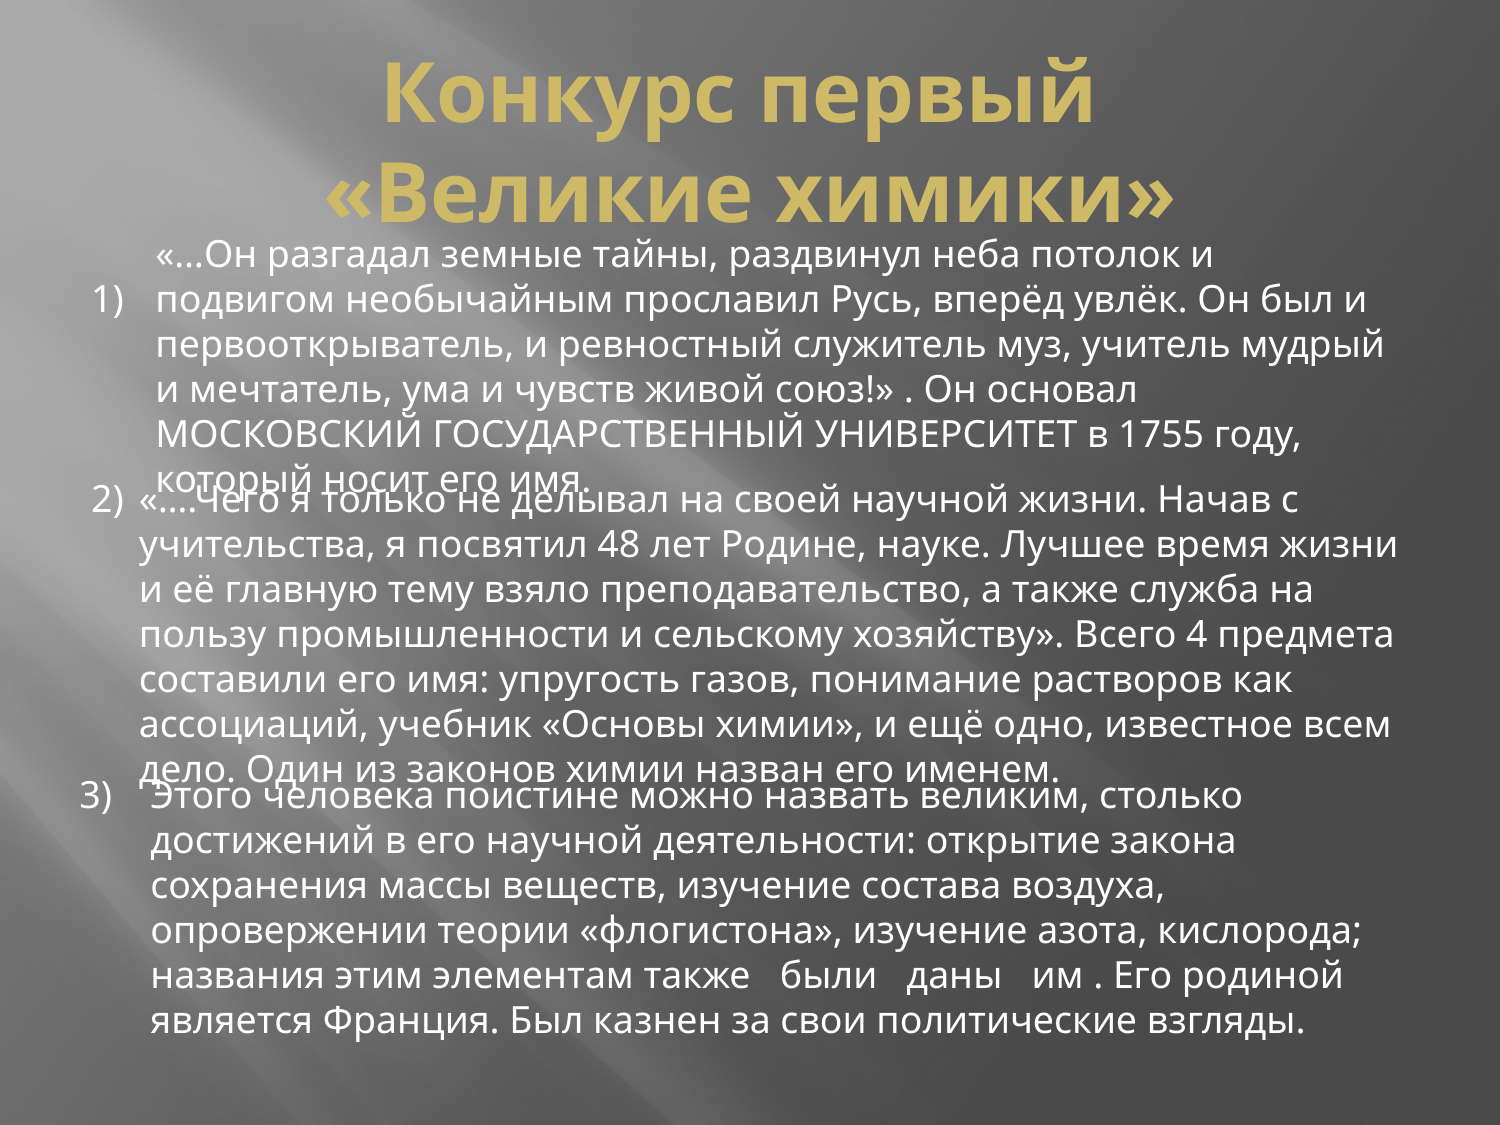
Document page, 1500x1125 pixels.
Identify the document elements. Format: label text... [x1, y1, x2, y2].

text_box «…Он разгадал земные тайны, раздвинул неба потолок и подвигом необычайным прославил Русь, вперёд увлёк. Он был и первооткрыватель, и ревностный служитель муз, учитель мудрый и мечтатель, ума и чувств живой союз!» . Он основал МОСКОВСКИЙ ГОСУДАРСТВЕННЫЙ УНИВЕРСИТЕТ в 1755 году, который носит его имя. [140, 222, 1417, 467]
text_box «….Чего я только не делывал на своей научной жизни. Начав с учительства, я посвятил 48 лет Родине, науке. Лучшее время жизни и её главную тему взяло преподавательство, а также служба на пользу промышленности и сельскому хозяйству». Всего 4 предмета составили его имя: упругость газов, понимание растворов как ассоциаций, учебник «Основы химии», и ещё одно, известное всем дело. Один из законов химии назван его именем. [123, 467, 1424, 798]
title Конкурс первый «Великие химики» [75, 45, 1425, 233]
text_box 3) [64, 763, 127, 823]
text_box 1) [76, 267, 139, 327]
text_box Этого человека поистине можно назвать великим, столько достижений в его научной деятельности: открытие закона сохранения массы веществ, изучение состава воздуха, опровержении теории «флогистона», изучение азота, кислорода; названия этим элементам также были даны им . Его родиной является Франция. Был казнен за свои политические взгляды. [135, 763, 1400, 1048]
text_box 2) [76, 467, 139, 528]
